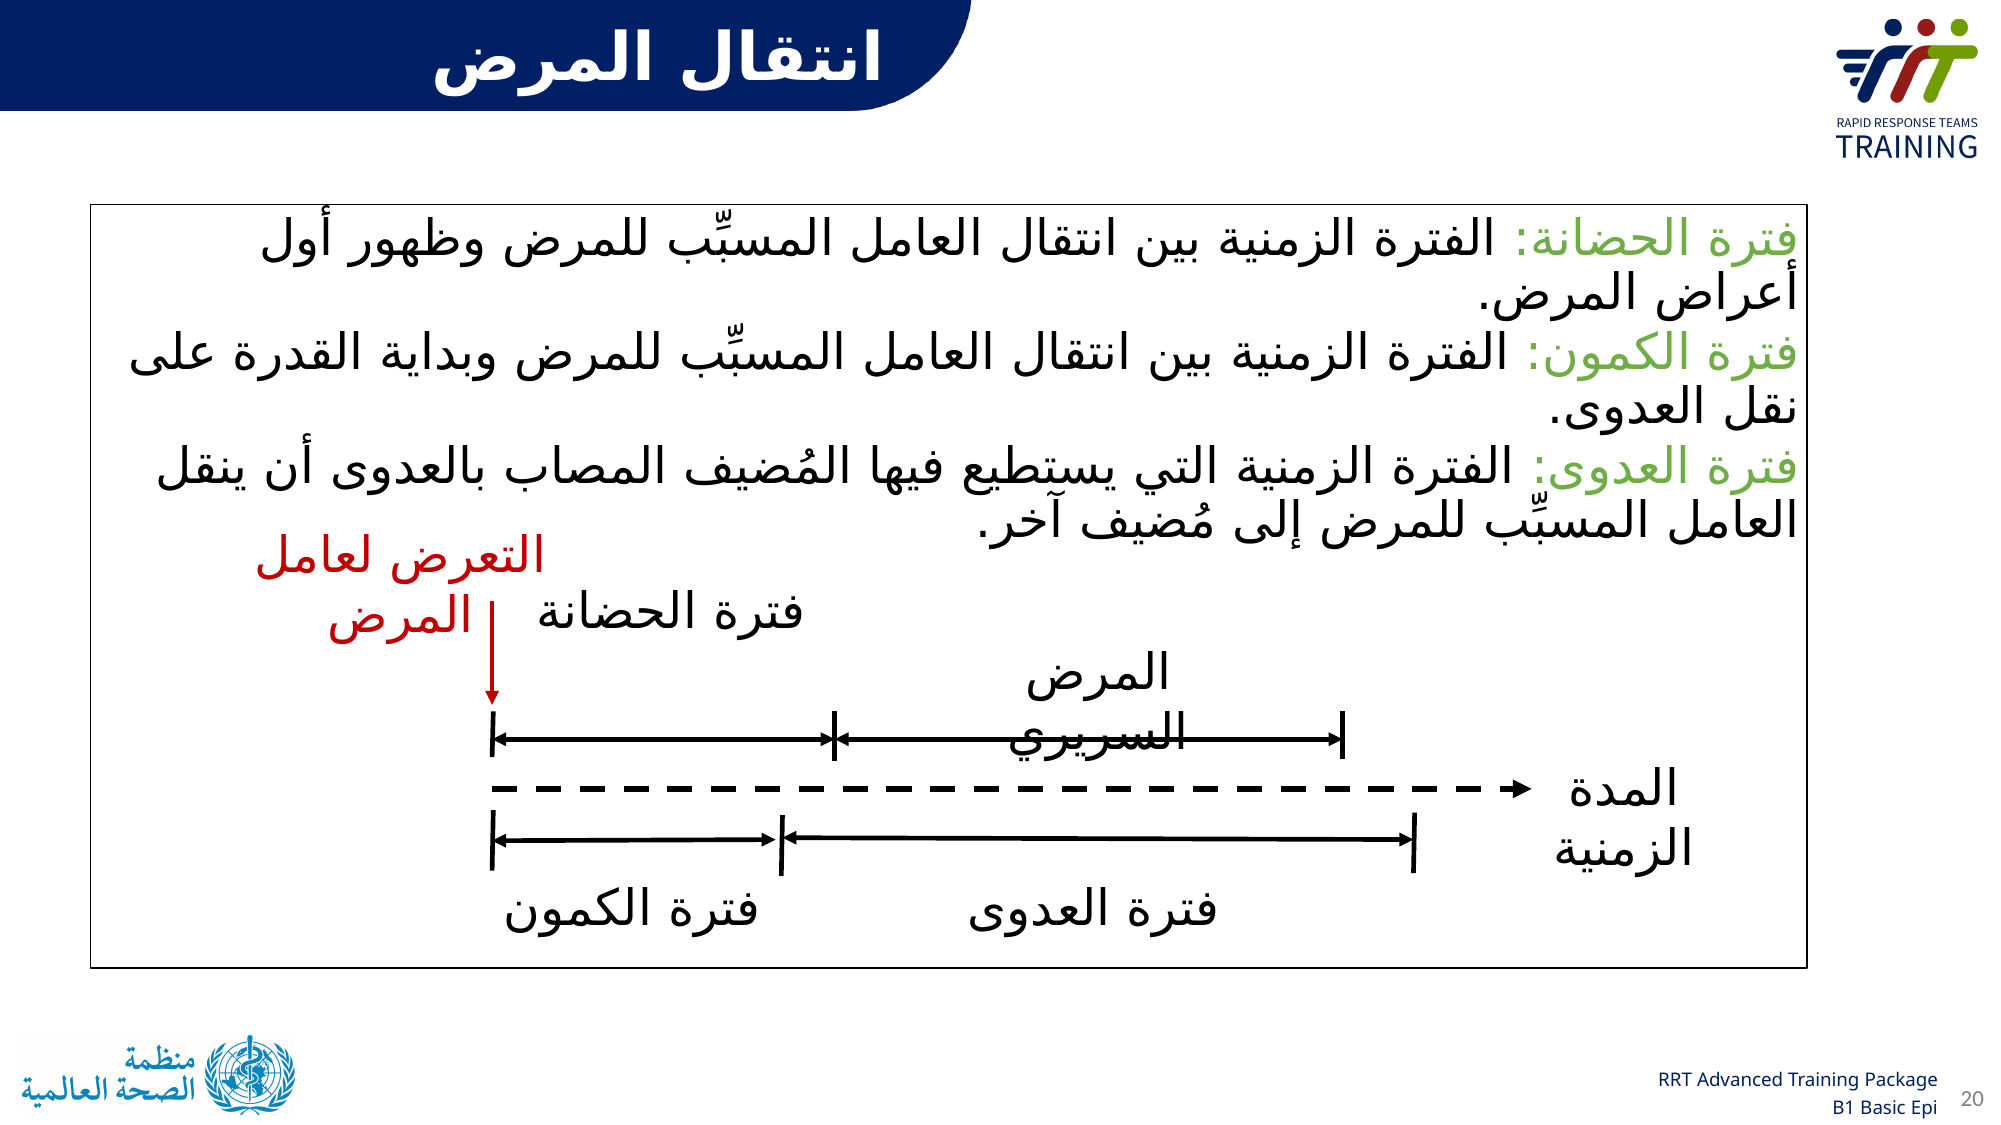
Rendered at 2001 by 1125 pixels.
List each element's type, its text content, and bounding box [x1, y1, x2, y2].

picture [1835, 19, 1978, 167]
list فترة الحضانة: الفترة الزمنية بين انتقال العامل المسبِّب للمرض وظهور أول أعراض المرض. فترة الكمون: الفترة الزمنية بين انتقال العامل المسبِّب للمرض وبداية القدرة على نقل العدوى. فترة العدوى: الفترة الزمنية التي يستطيع فيها المُضيف المصاب بالعدوى أن ينقل العامل المسبِّب للمرض إلى مُضيف آخر. [89, 204, 1808, 969]
picture [0, 0, 972, 111]
text_box [1517, 782, 1526, 796]
text_box [783, 831, 1414, 846]
text_box [493, 833, 776, 847]
text_box [493, 732, 835, 746]
picture [252, 1050, 258, 1059]
text_box فترة العدوى [891, 868, 1295, 943]
text_box [1269, 732, 1342, 746]
text_box التعرض لعامل المرض [238, 515, 563, 651]
picture [22, 1035, 295, 1115]
text_box [835, 732, 927, 746]
text_box المدة الزمنية [1526, 747, 1721, 883]
text_box المرض السريري [927, 632, 1269, 767]
text_box انتقال المرض [32, 6, 892, 101]
text_box فترة الكمون [476, 868, 789, 943]
text_box فترة الحضانة [485, 571, 857, 647]
text_box [485, 651, 499, 705]
